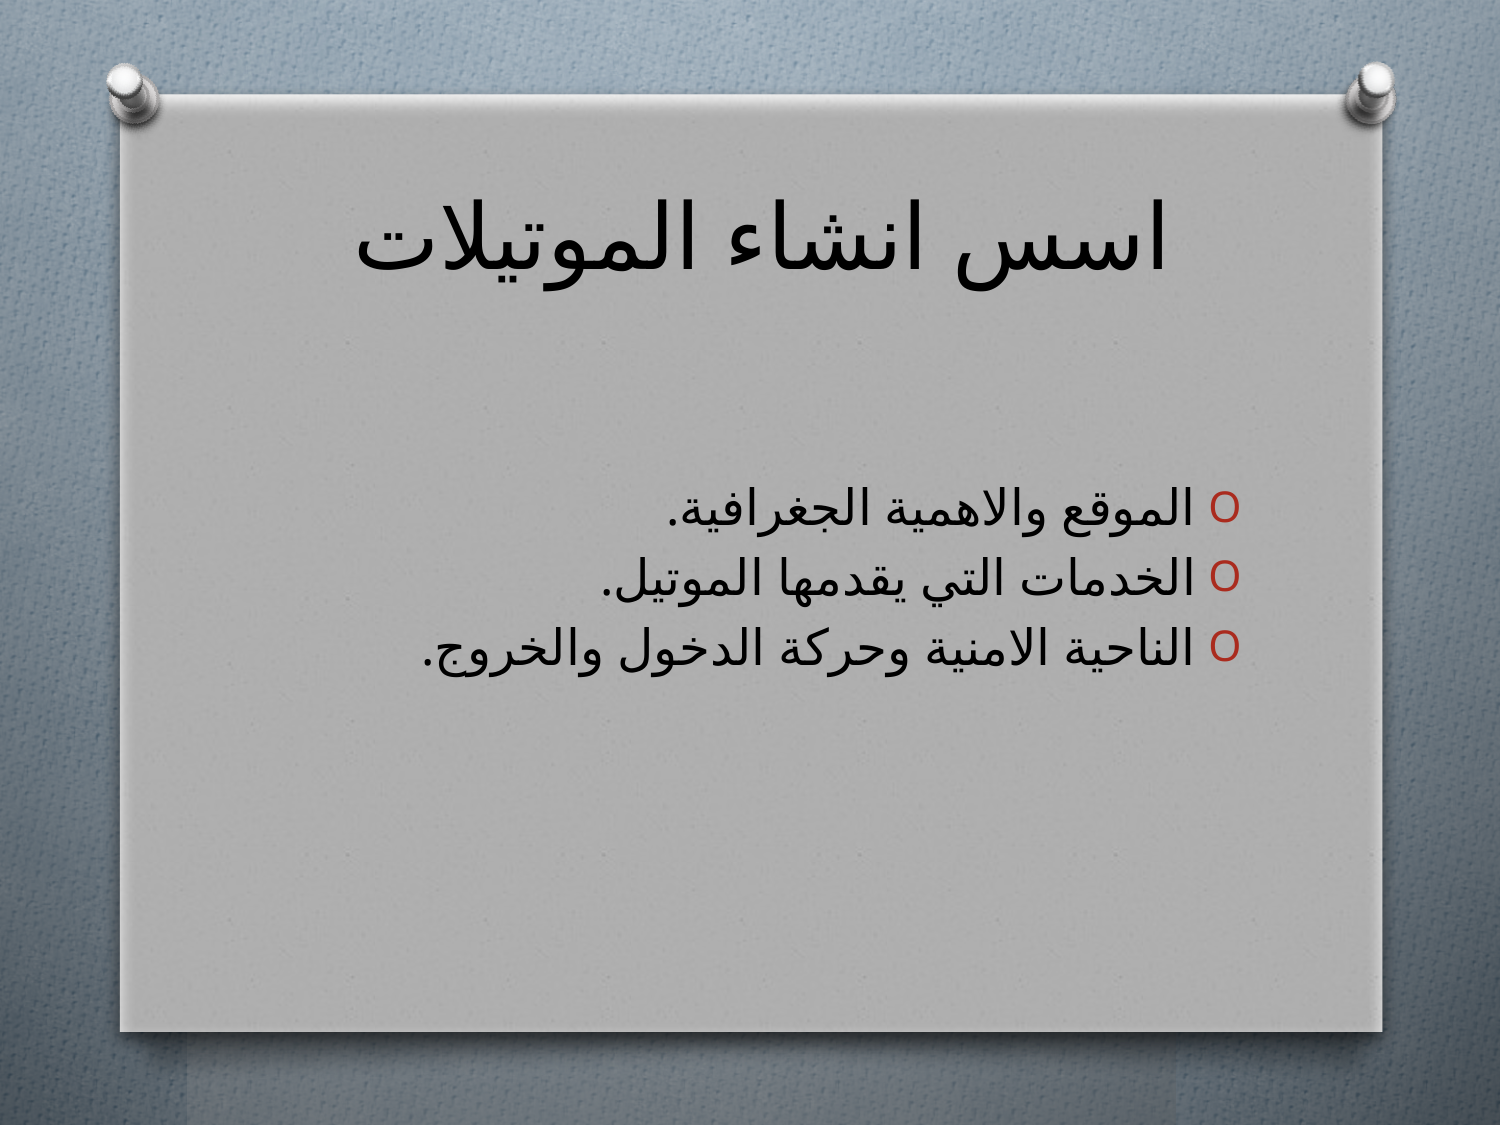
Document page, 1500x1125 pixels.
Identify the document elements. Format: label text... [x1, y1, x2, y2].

list الموقع والاهمية الجغرافية. الخدمات التي يقدمها الموتيل. الناحية الامنية وحركة الدخول والخروج. [240, 468, 1257, 939]
picture [1317, 35, 1439, 156]
picture [75, 29, 198, 153]
title اسس انشاء الموتيلات [179, 134, 1323, 332]
